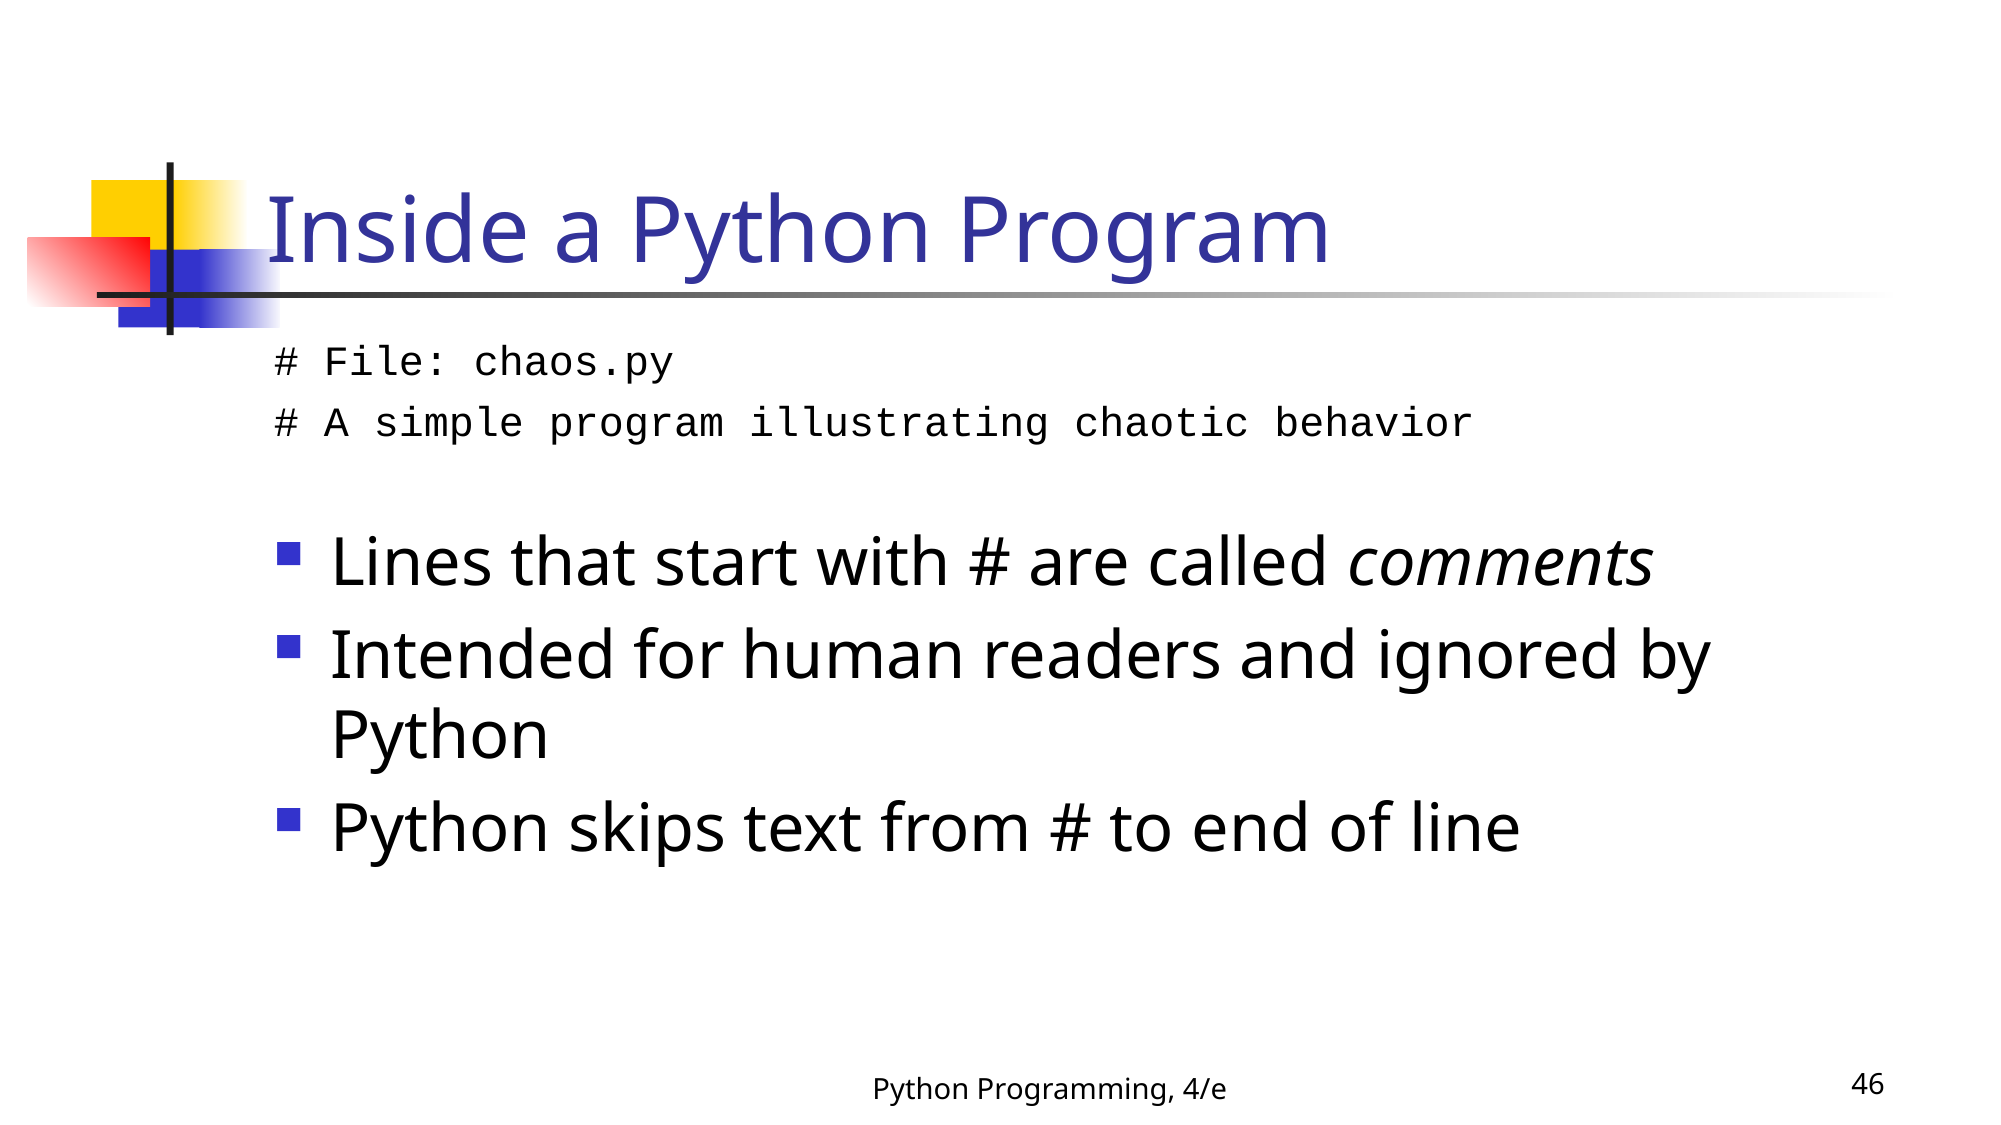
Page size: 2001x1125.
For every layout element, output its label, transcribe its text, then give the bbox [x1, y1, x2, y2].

footer Python Programming, 4/e [733, 1037, 1367, 1113]
list # File: chaos.py # A simple program illustrating chaotic behavior Lines that start with # are called comments Intended for human readers and ignored by Python Python skips text from # to end of line [258, 331, 1959, 1006]
slide_number 46 [1483, 1037, 1901, 1113]
title Inside a Python Program [251, 101, 1957, 289]
